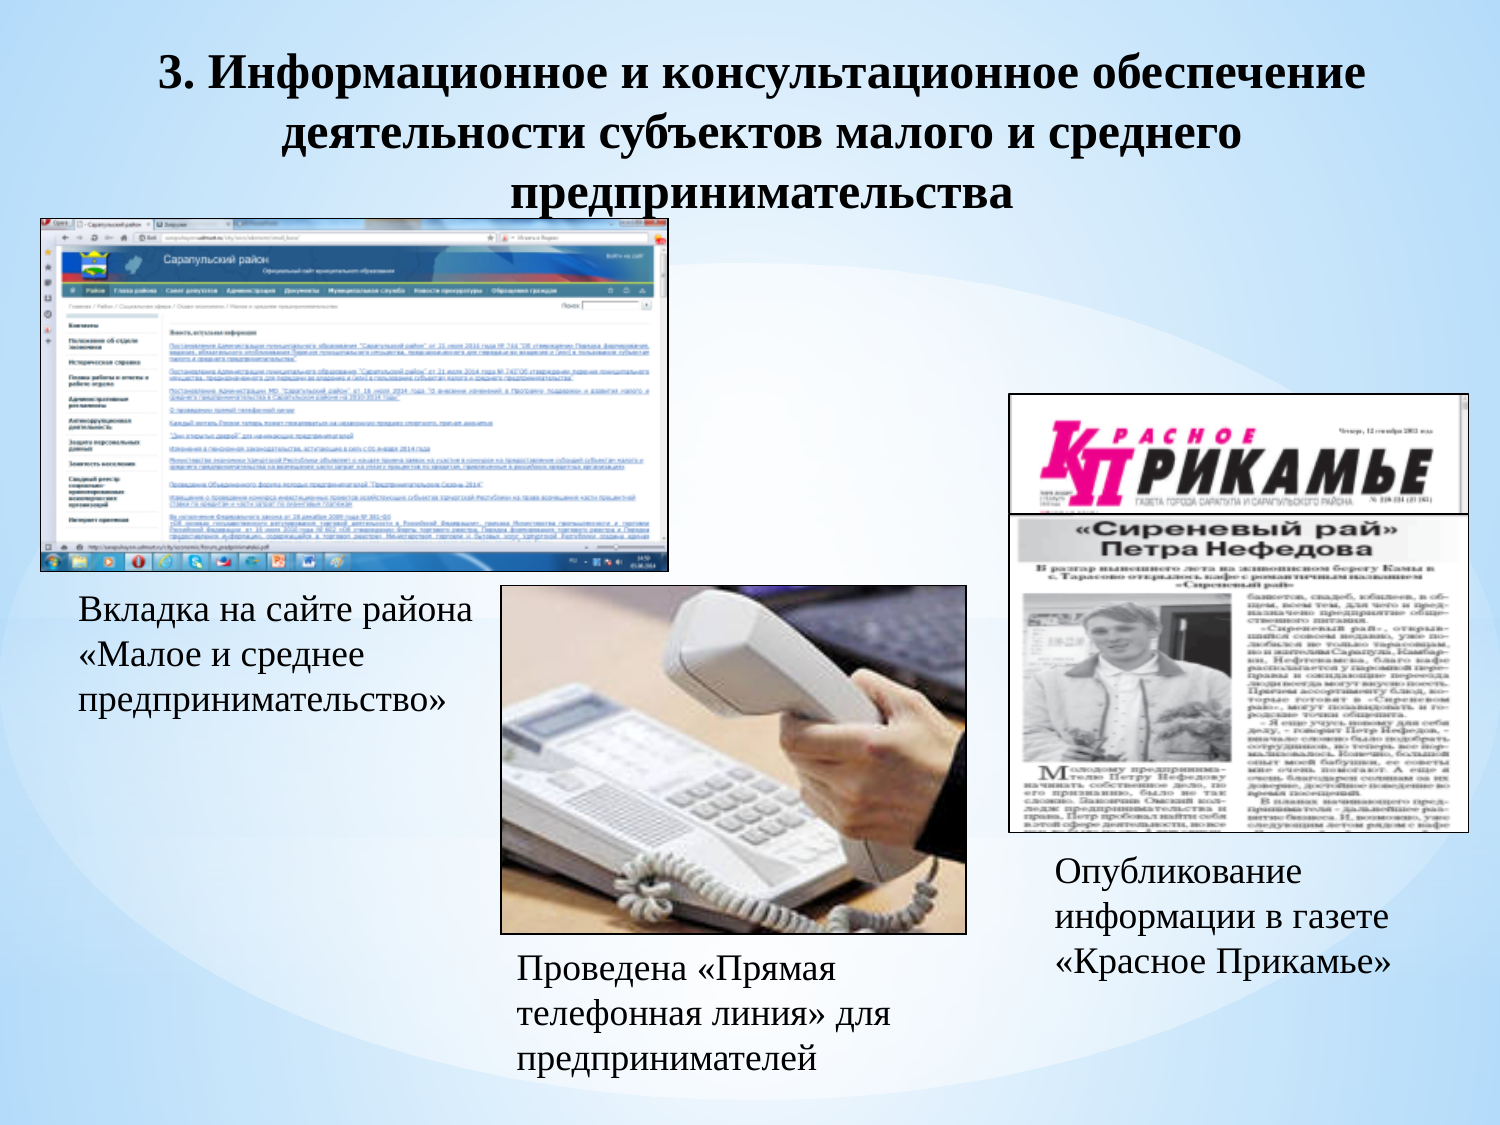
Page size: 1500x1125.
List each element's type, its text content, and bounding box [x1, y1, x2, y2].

picture [41, 218, 668, 572]
text_box Проведена «Прямая телефонная линия» для предпринимателей [501, 935, 993, 1085]
picture [501, 585, 966, 934]
text_box 3. Информационное и консультационное обеспечение деятельности субъектов малого и среднего предпринимательства [88, 30, 1436, 361]
picture [1009, 394, 1468, 513]
text_box Опубликование информации в газете «Красное Прикамье» [1039, 840, 1439, 989]
text_box Вкладка на сайте района «Малое и среднее предпринимательство» [63, 581, 526, 727]
picture [1009, 514, 1468, 832]
